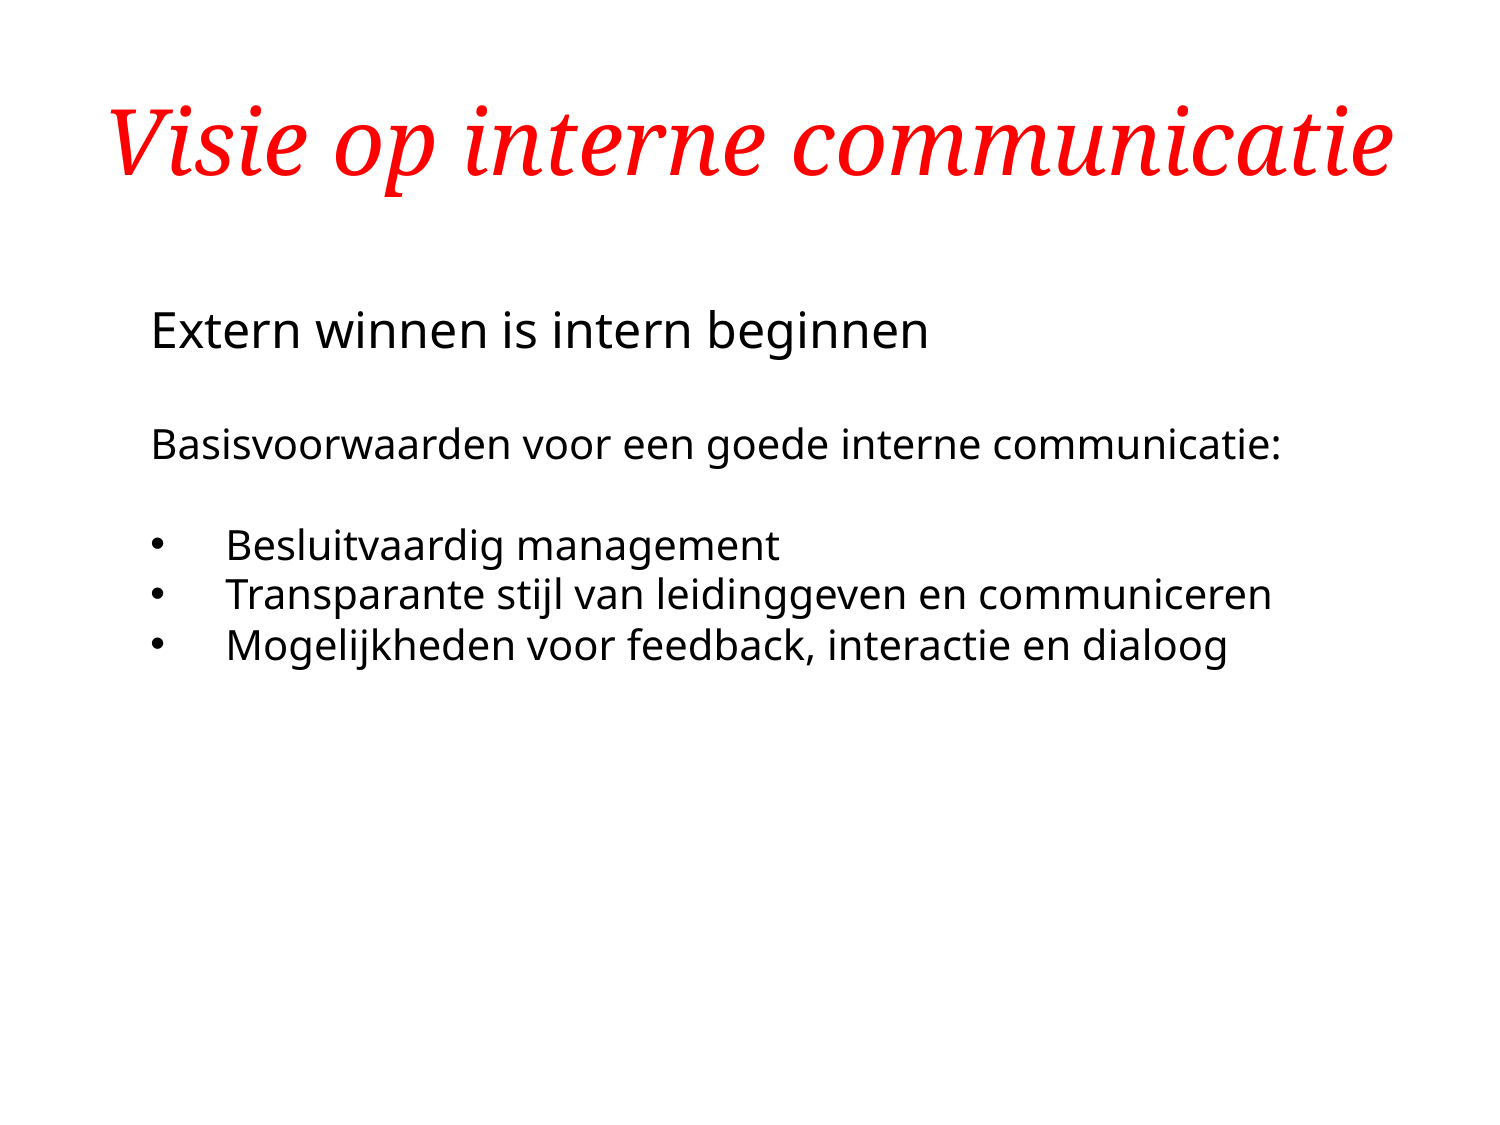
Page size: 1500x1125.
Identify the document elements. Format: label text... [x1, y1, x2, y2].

text_box Extern winnen is intern beginnen Basisvoorwaarden voor een goede interne communicatie: Besluitvaardig management Transparante stijl van leidinggeven en communiceren Mogelijkheden voor feedback, interactie en dialoog [135, 290, 1317, 676]
title Visie op interne communicatie [75, 45, 1425, 233]
